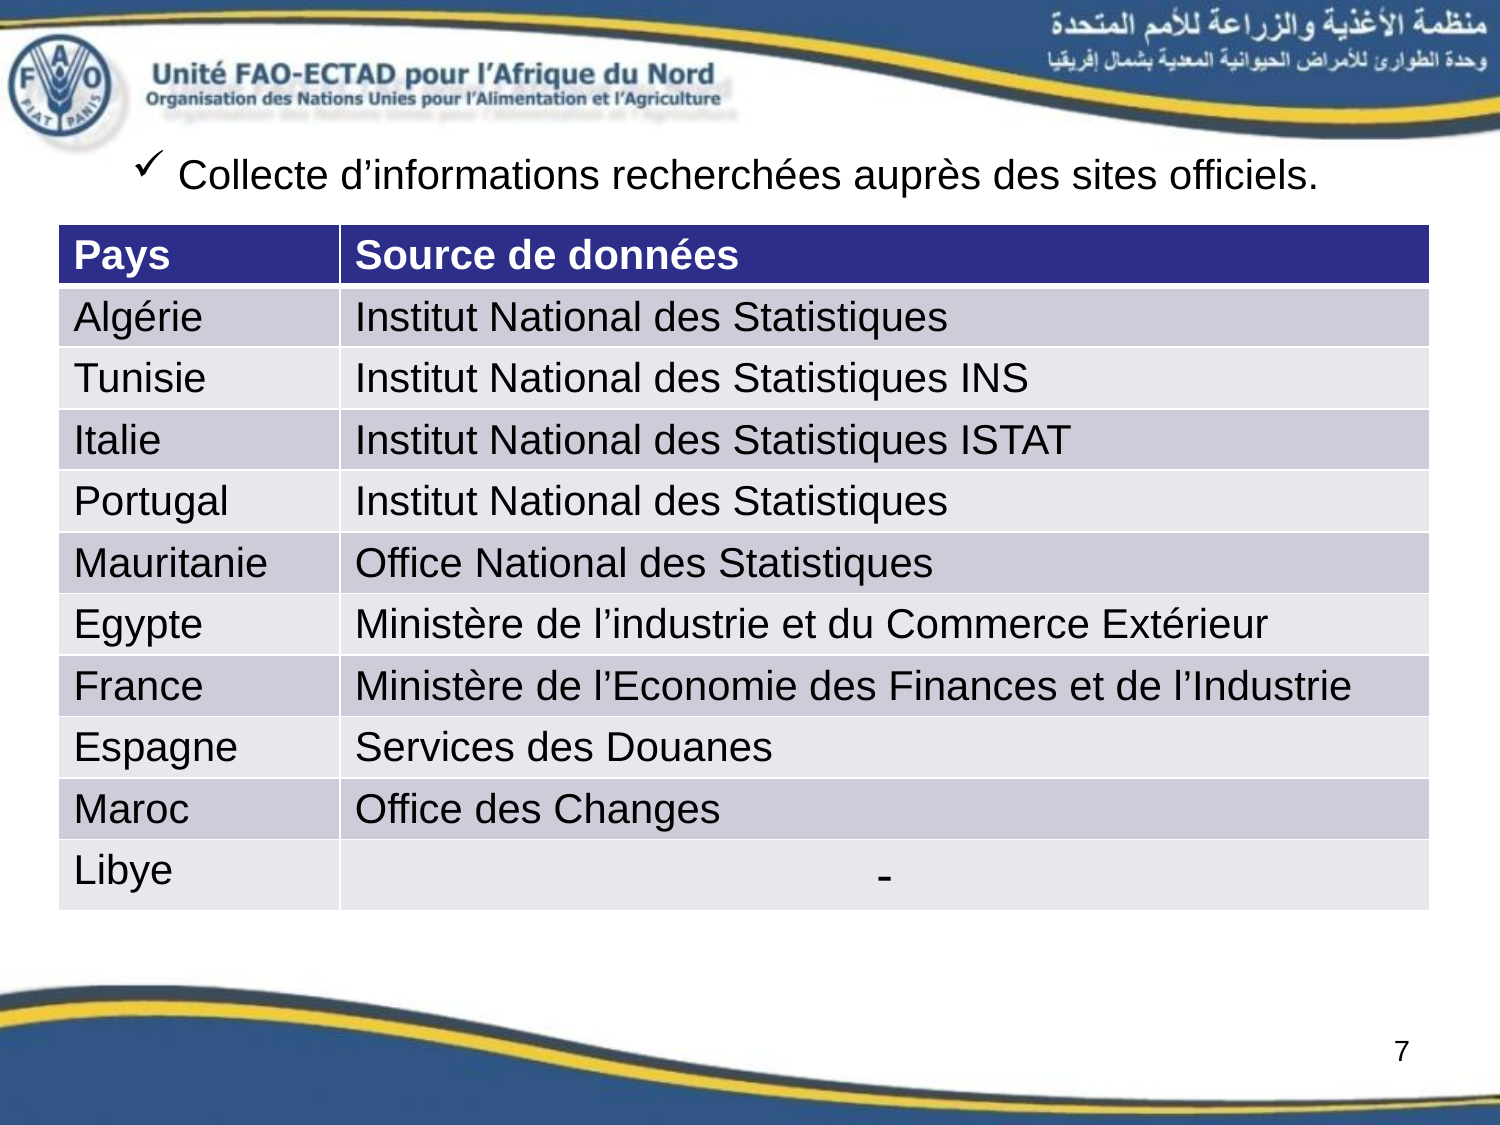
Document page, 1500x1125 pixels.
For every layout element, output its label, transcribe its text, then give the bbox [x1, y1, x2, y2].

table_header Pays [59, 225, 339, 283]
table_cell Office des Changes [341, 779, 1429, 839]
table_cell Institut National des Statistiques [341, 471, 1429, 531]
table_cell Italie [59, 410, 339, 469]
table_cell Tunisie [59, 348, 339, 408]
table_cell Maroc [59, 779, 339, 839]
slide_number 7 [1074, 1024, 1426, 1103]
table_cell Institut National des Statistiques ISTAT [341, 410, 1429, 469]
table_cell Ministère de l’Economie des Finances et de l’Industrie [341, 656, 1429, 716]
table_cell Institut National des Statistiques [341, 289, 1429, 346]
text_box Collecte d’informations recherchées auprès des sites officiels. [117, 140, 1430, 206]
picture [0, 0, 1500, 1125]
table_cell Egypte [59, 594, 339, 654]
table_cell Espagne [59, 717, 339, 777]
table_header Source de données [341, 225, 1429, 283]
table_cell Services des Douanes [341, 717, 1429, 777]
table_cell - [341, 840, 1429, 910]
table_cell Office National des Statistiques [341, 533, 1429, 593]
table_cell Libye [59, 840, 339, 910]
table_cell Portugal [59, 471, 339, 531]
table_cell Mauritanie [59, 533, 339, 593]
table_cell Institut National des Statistiques INS [341, 348, 1429, 408]
table_cell France [59, 656, 339, 716]
table_cell Ministère de l’industrie et du Commerce Extérieur [341, 594, 1429, 654]
table_cell Algérie [59, 289, 339, 346]
